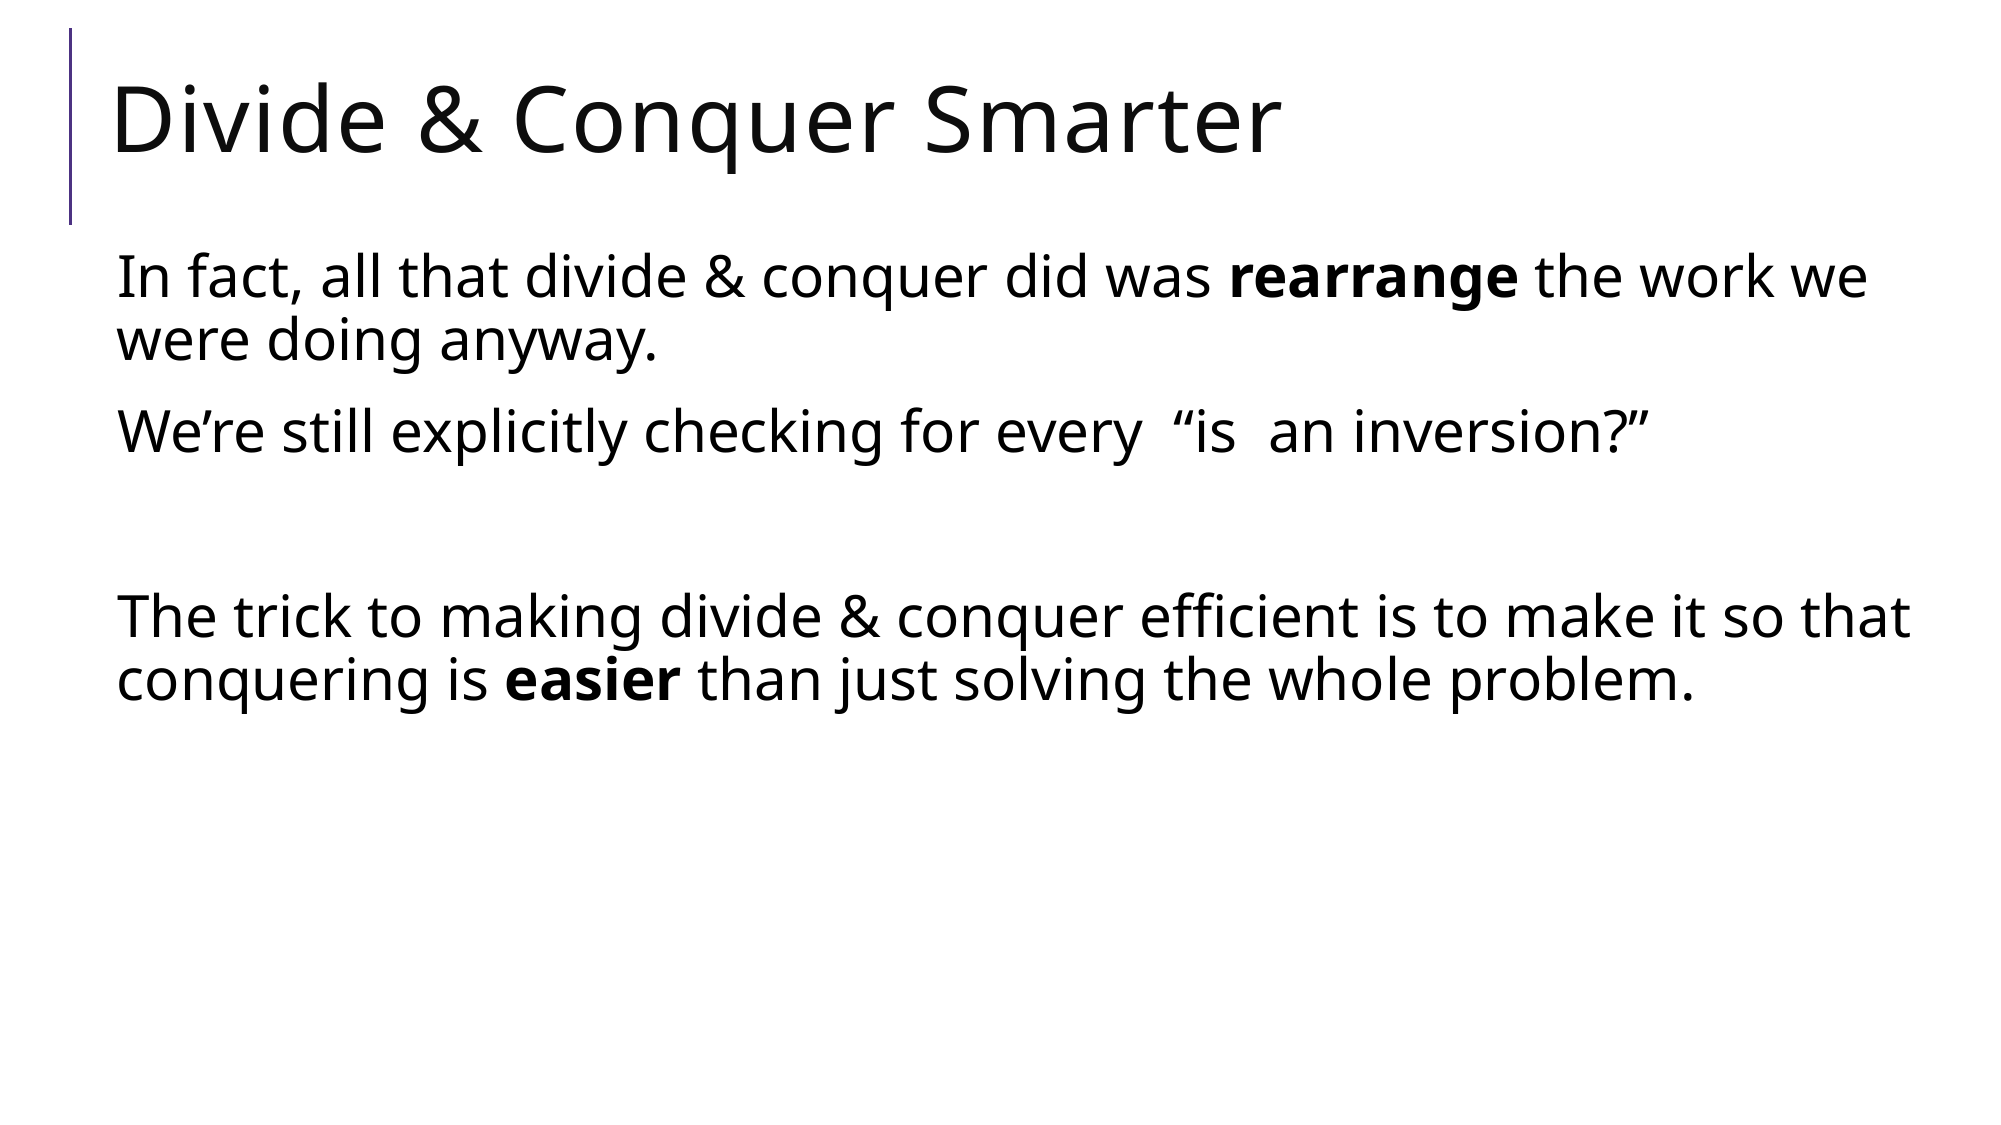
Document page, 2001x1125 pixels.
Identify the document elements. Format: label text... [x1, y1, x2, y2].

title Divide & Conquer Smarter [94, 43, 1930, 210]
